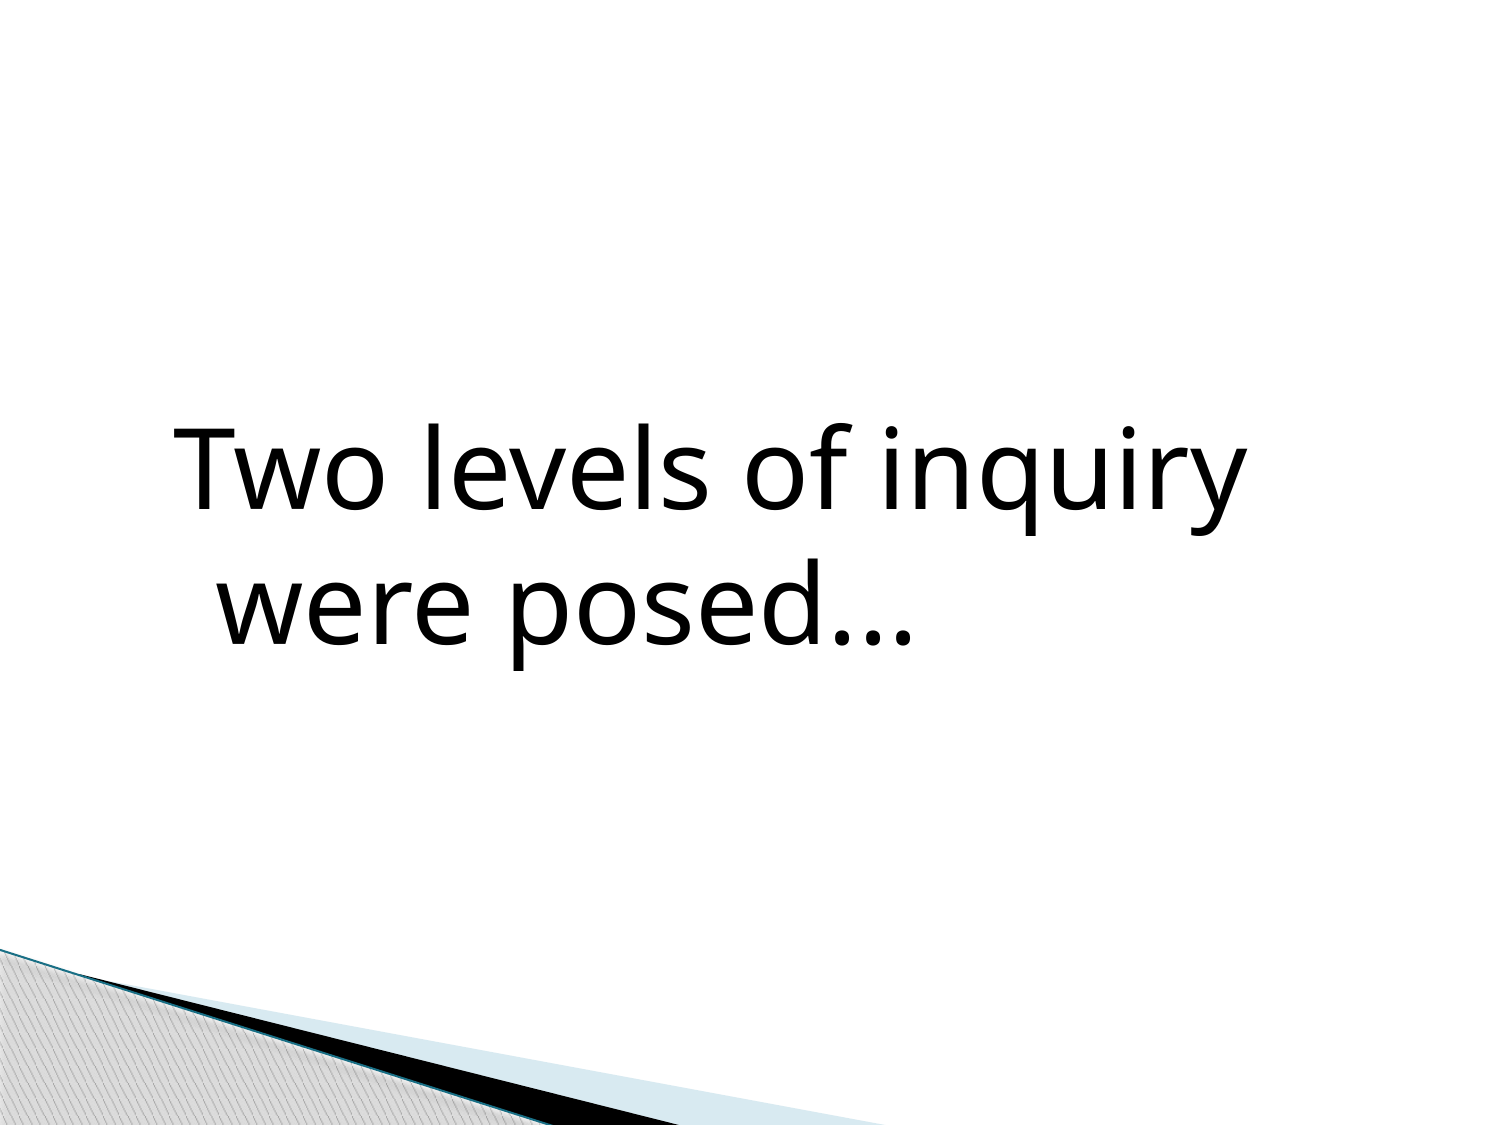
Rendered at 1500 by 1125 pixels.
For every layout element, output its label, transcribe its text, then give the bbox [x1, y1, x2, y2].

list Two levels of inquiry were posed... [140, 246, 1379, 989]
